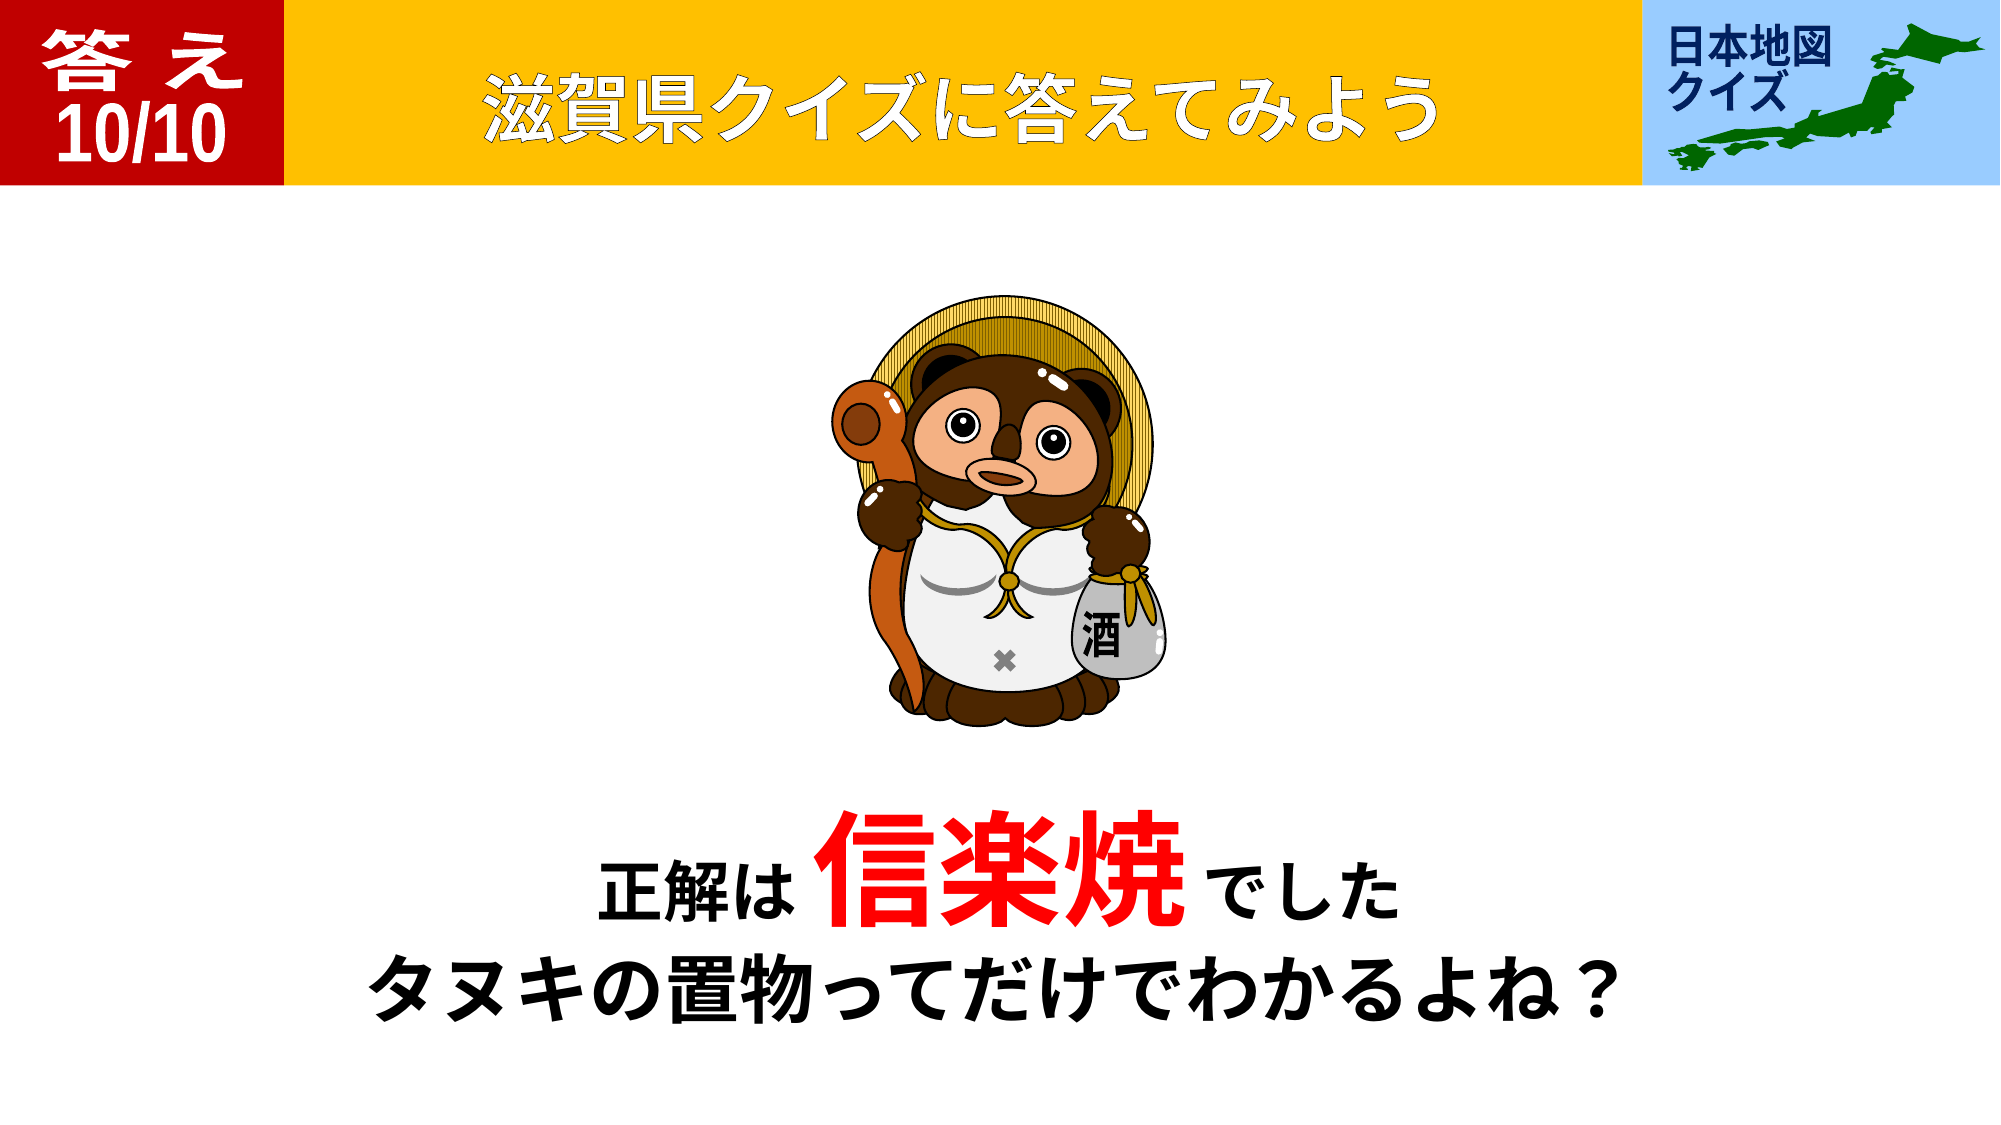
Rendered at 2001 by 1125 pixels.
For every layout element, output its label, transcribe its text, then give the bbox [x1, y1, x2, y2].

text_box タヌキの置物ってだけでわかるよね？ [349, 934, 1651, 1040]
text_box 正解は 信楽焼 でした [582, 783, 1418, 934]
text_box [831, 295, 1168, 727]
